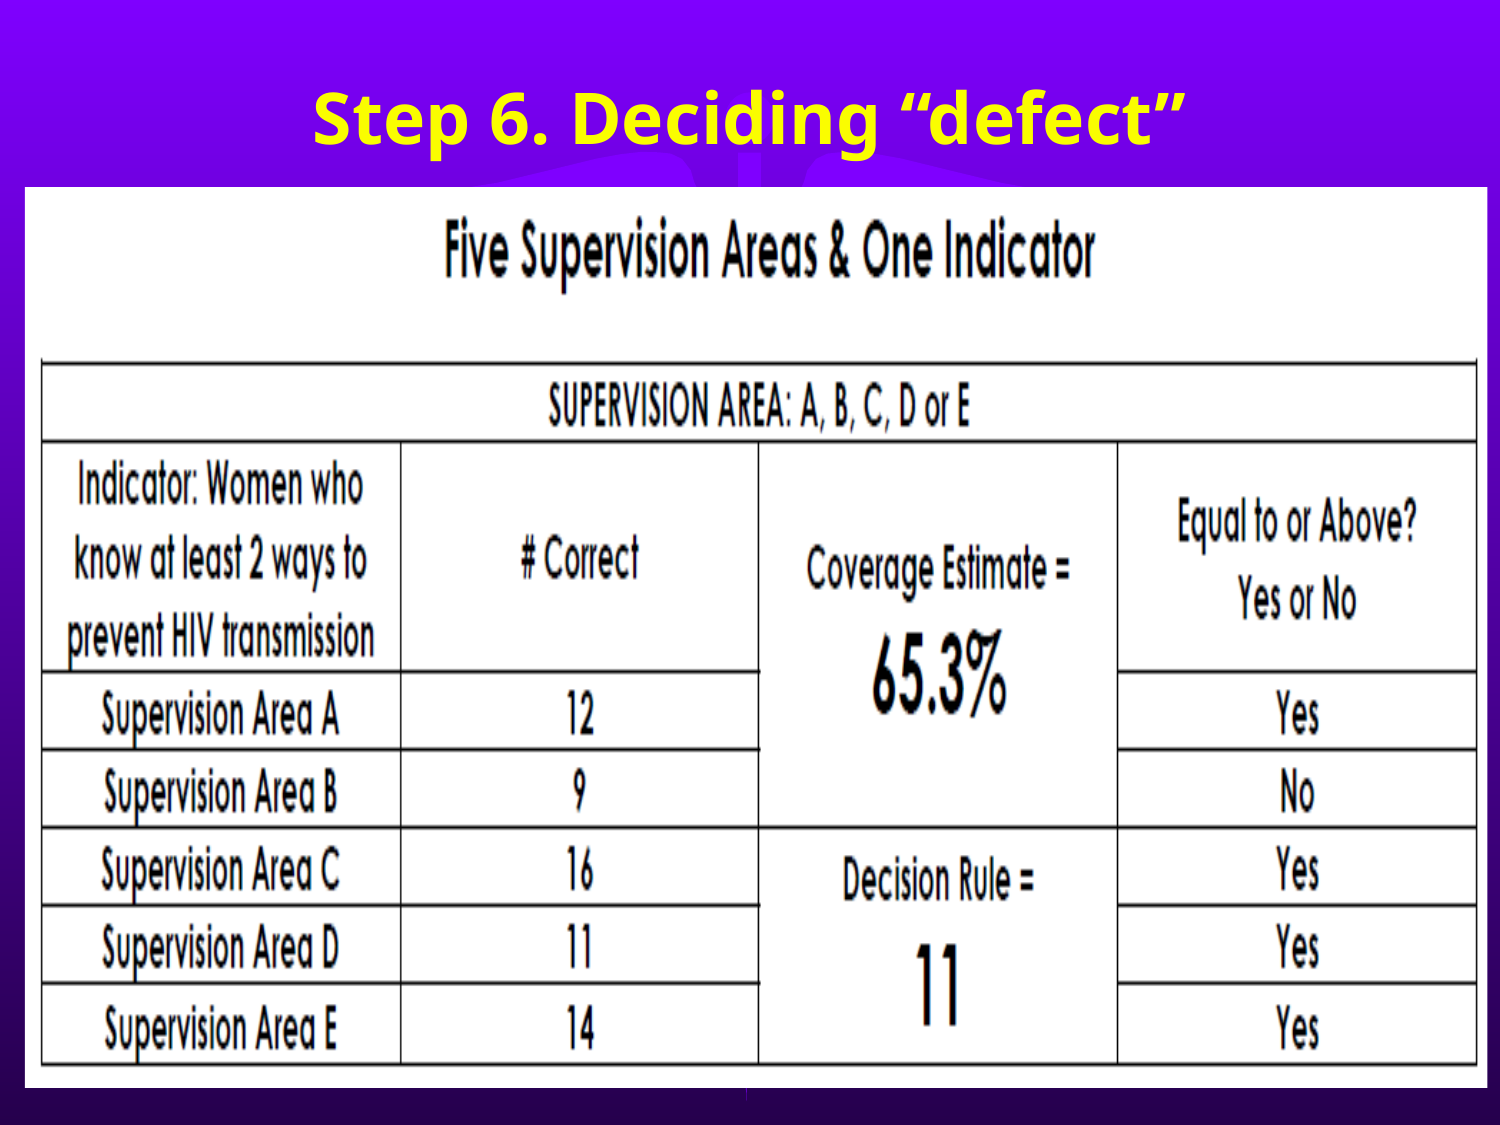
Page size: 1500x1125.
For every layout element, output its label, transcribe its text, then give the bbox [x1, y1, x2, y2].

title Step 6. Deciding “defect” [112, 65, 1388, 185]
picture [24, 187, 1488, 1088]
